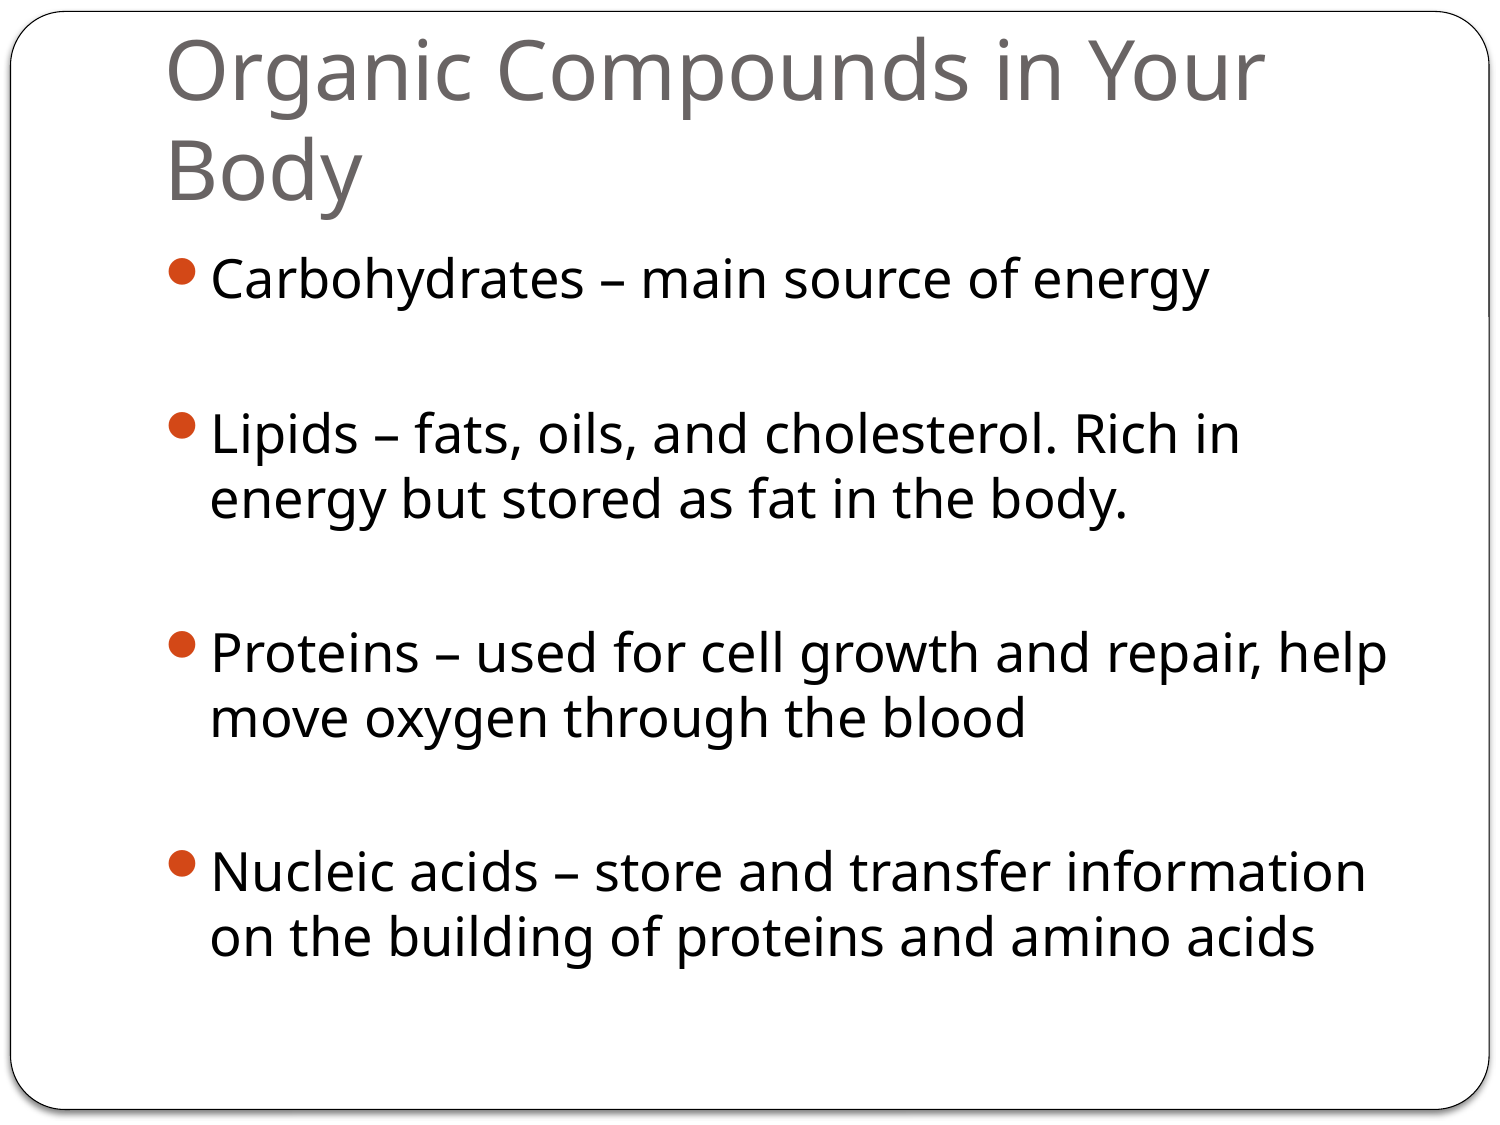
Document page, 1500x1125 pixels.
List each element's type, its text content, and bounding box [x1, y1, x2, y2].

list Carbohydrates – main source of energy Lipids – fats, oils, and cholesterol. Rich in energy but stored as fat in the body. Proteins – used for cell growth and repair, help move oxygen through the blood Nucleic acids – store and transfer information on the building of proteins and amino acids [150, 237, 1425, 988]
title Organic Compounds in Your Body [150, 45, 1425, 233]
